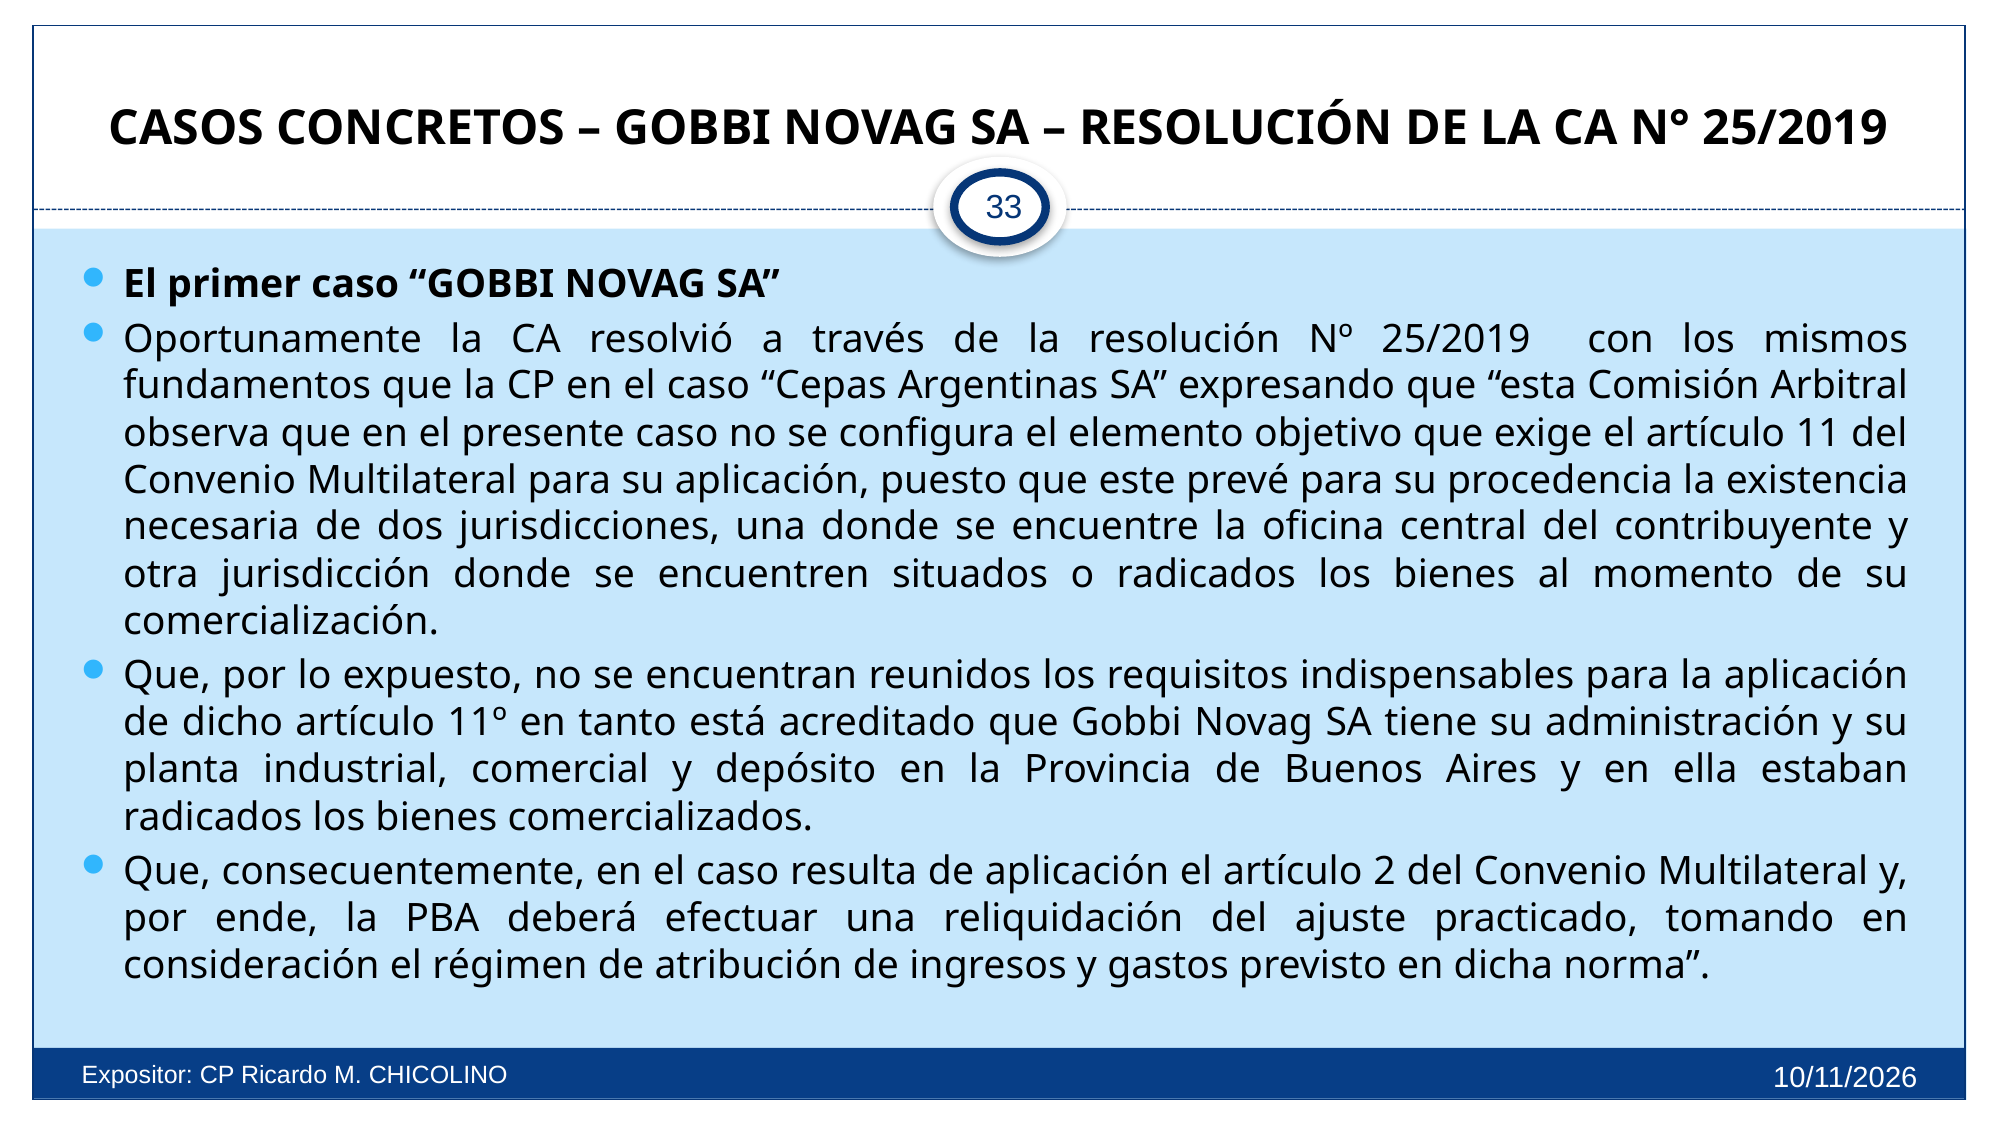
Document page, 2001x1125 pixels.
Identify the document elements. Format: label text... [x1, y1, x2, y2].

list El primer caso “GOBBI NOVAG SA” Oportunamente la CA resolvió a través de la resolución Nº 25/2019 con los mismos fundamentos que la CP en el caso “Cepas Argentinas SA” expresando que “esta Comisión Arbitral observa que en el presente caso no se configura el elemento objetivo que exige el artículo 11 del Convenio Multilateral para su aplicación, puesto que este prevé para su procedencia la existencia necesaria de dos jurisdicciones, una donde se encuentre la oficina central del contribuyente y otra jurisdicción donde se encuentren situados o radicados los bienes al momento de su comercialización. Que, por lo expuesto, no se encuentran reunidos los requisitos indispensables para la aplicación de dicho artículo 11º en tanto está acreditado que Gobbi Novag SA tiene su administración y su planta industrial, comercial y depósito en la Provincia de Buenos Aires y en ella estaban radicados los bienes comercializados. Que, consecuentemente, en el caso resulta de aplicación el artículo 2 del Convenio Multilateral y, por ende, la PBA deberá efectuar una reliquidación del ajuste practicado, tomando en consideración el régimen de atribución de ingresos y gastos previsto en dicha norma”. [66, 250, 1926, 1001]
footer Expositor: CP Ricardo M. CHICOLINO [66, 1051, 850, 1112]
slide_number 33 [954, 168, 1055, 241]
title CASOS CONCRETOS – GOBBI NOVAG SA – RESOLUCIÓN DE LA CA N° 25/2019 [65, 37, 1933, 162]
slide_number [1266, 1050, 1933, 1111]
